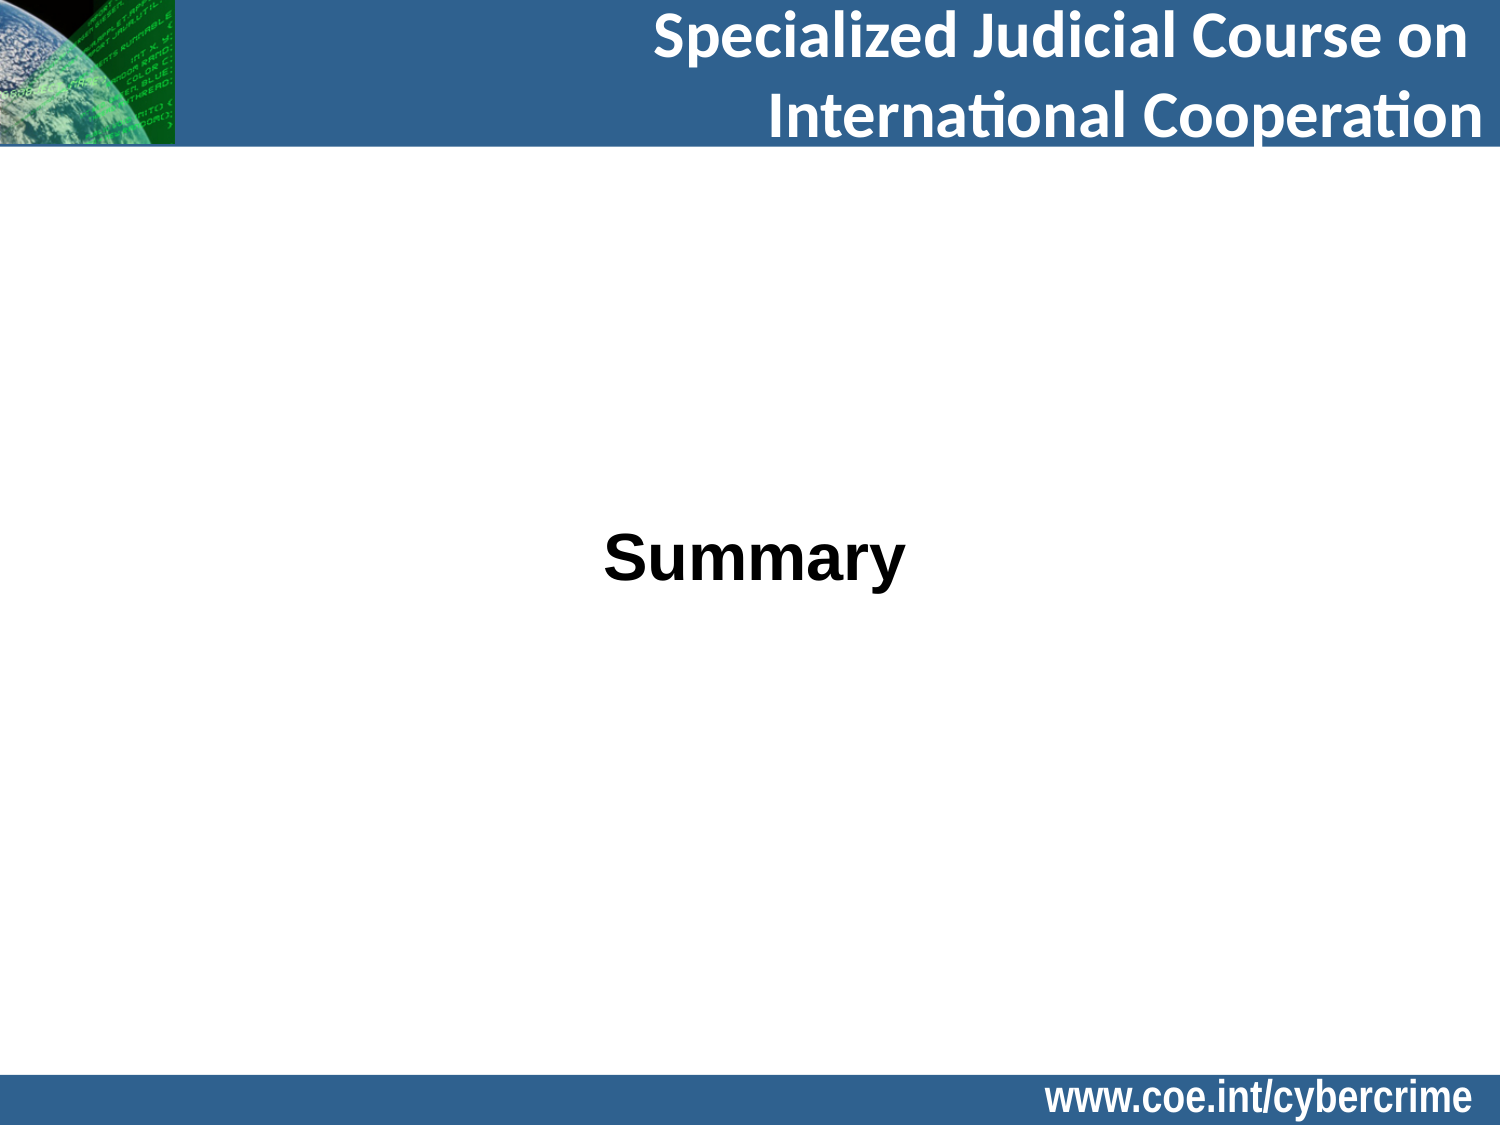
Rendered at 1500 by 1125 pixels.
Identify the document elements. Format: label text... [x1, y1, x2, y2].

text_box www.coe.int/cybercrime [1030, 1059, 1500, 1125]
text_box [0, 1073, 1030, 1125]
picture [0, 0, 175, 144]
text_box Summary [56, 441, 1455, 665]
text_box Specialized Judicial Course on International Cooperation [177, 0, 1500, 149]
